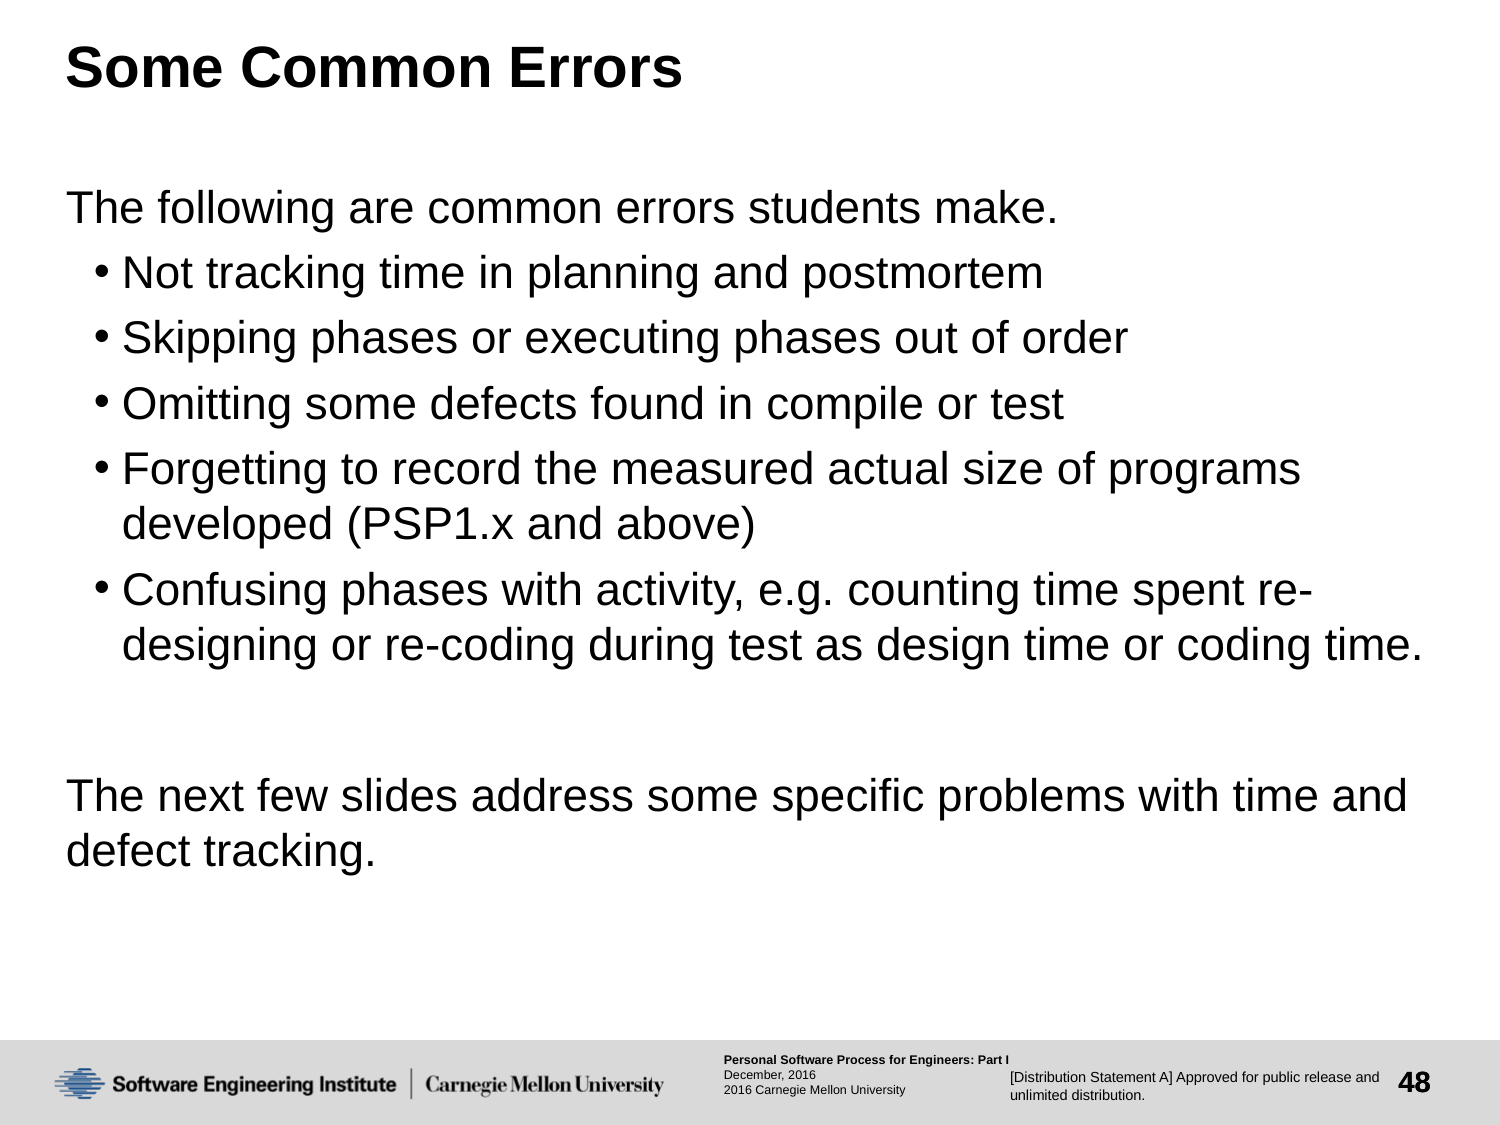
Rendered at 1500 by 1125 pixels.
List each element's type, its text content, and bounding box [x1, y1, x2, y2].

picture [46, 1061, 673, 1104]
list The following are common errors students make. Not tracking time in planning and postmortem Skipping phases or executing phases out of order Omitting some defects found in compile or test Forgetting to record the measured actual size of programs developed (PSP1.x and above) Confusing phases with activity, e.g. counting time spent re-designing or re-coding during test as design time or coding time. The next few slides address some specific problems with time and defect tracking. [65, 177, 1431, 1000]
title Some Common Errors [65, 37, 1313, 148]
